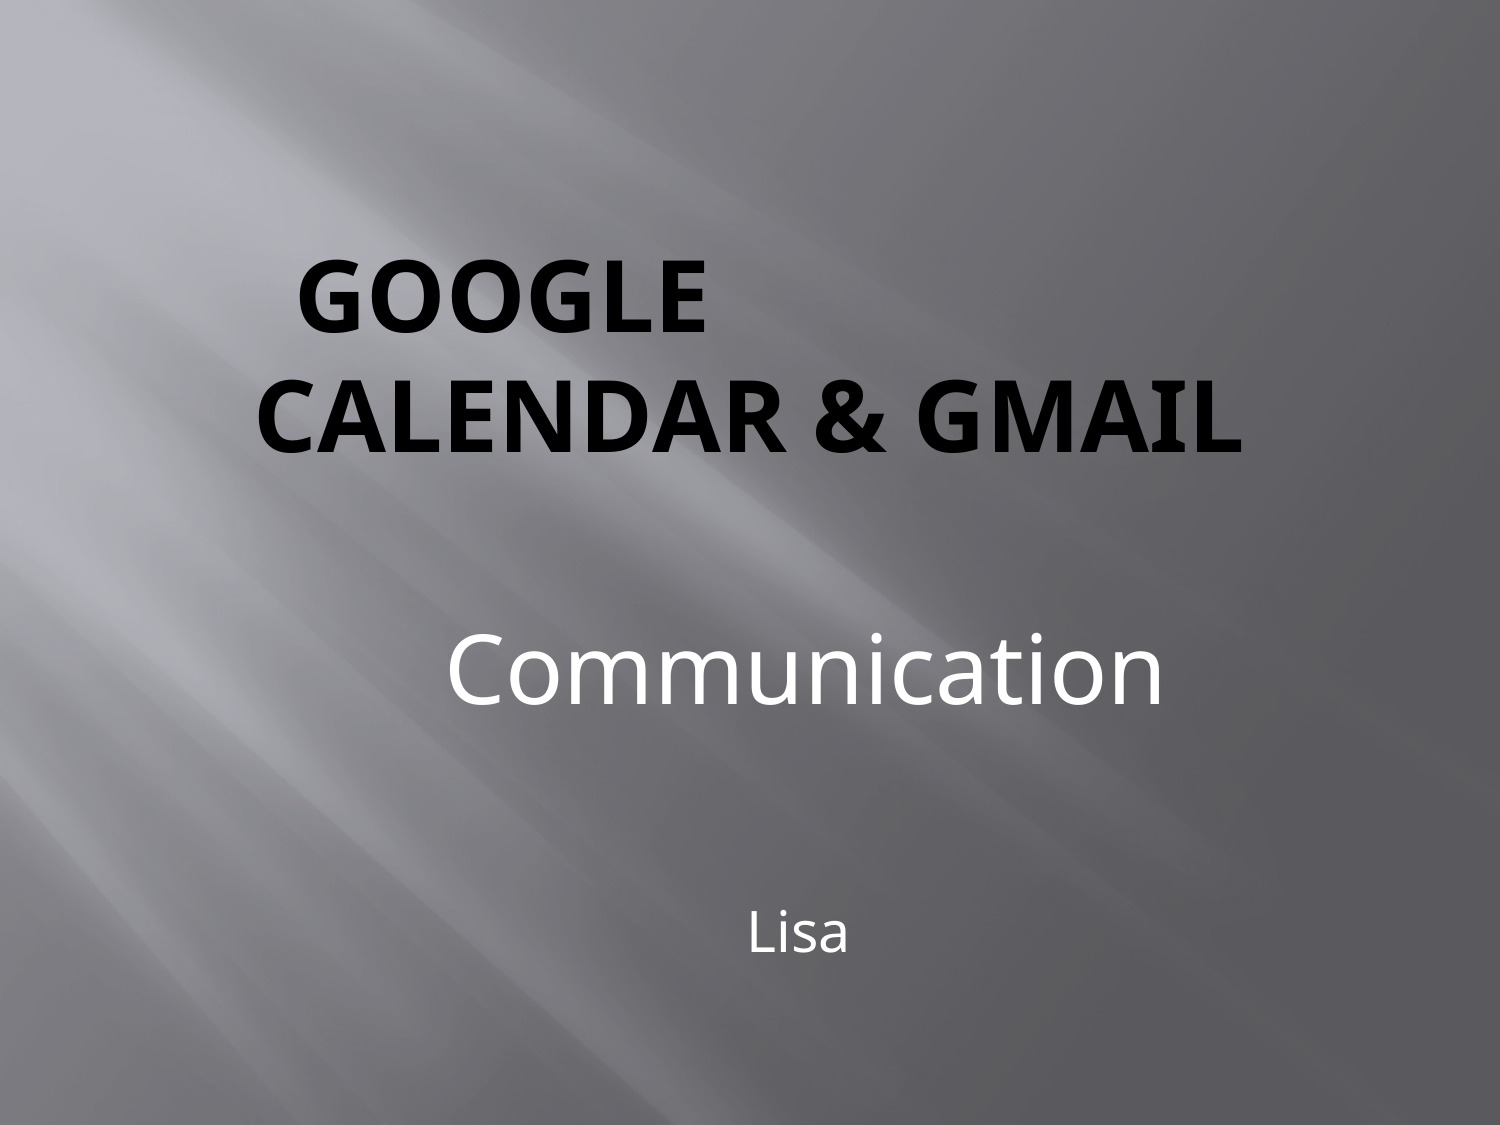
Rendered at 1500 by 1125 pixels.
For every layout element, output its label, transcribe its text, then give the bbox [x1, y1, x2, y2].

subtitle Communication Lisa [300, 600, 1313, 975]
title Google Calendar & Gmail [87, 230, 1438, 713]
